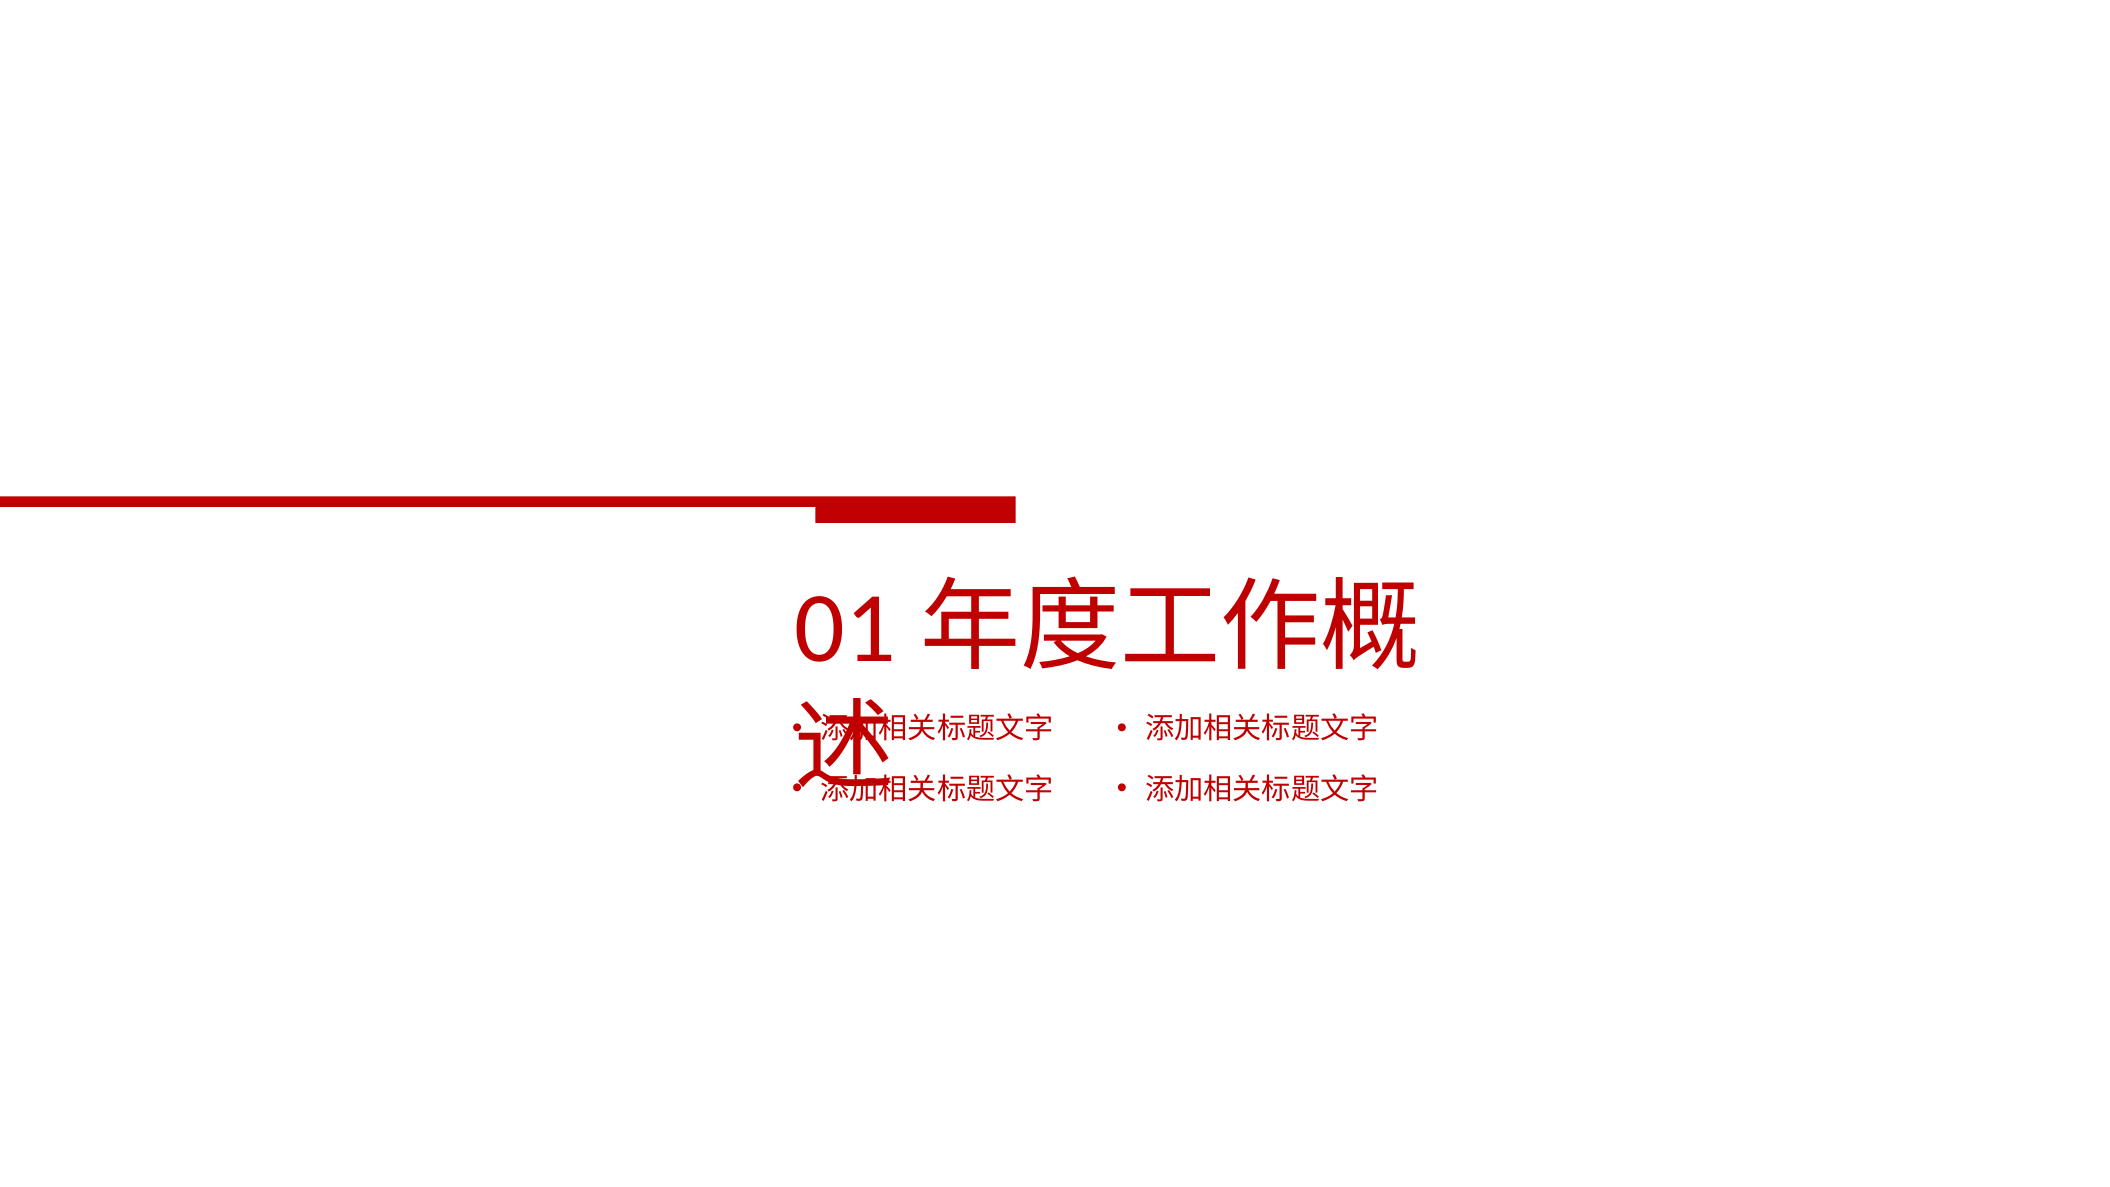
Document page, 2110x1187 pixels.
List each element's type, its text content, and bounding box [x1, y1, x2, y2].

text_box 添加相关标题文字 [1102, 702, 1508, 752]
text_box 01年度工作概述 [794, 561, 1516, 802]
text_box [0, 496, 1016, 523]
text_box 添加相关标题文字 [777, 762, 1102, 813]
text_box 添加相关标题文字 [777, 702, 1102, 752]
text_box 添加相关标题文字 [1102, 762, 1508, 813]
